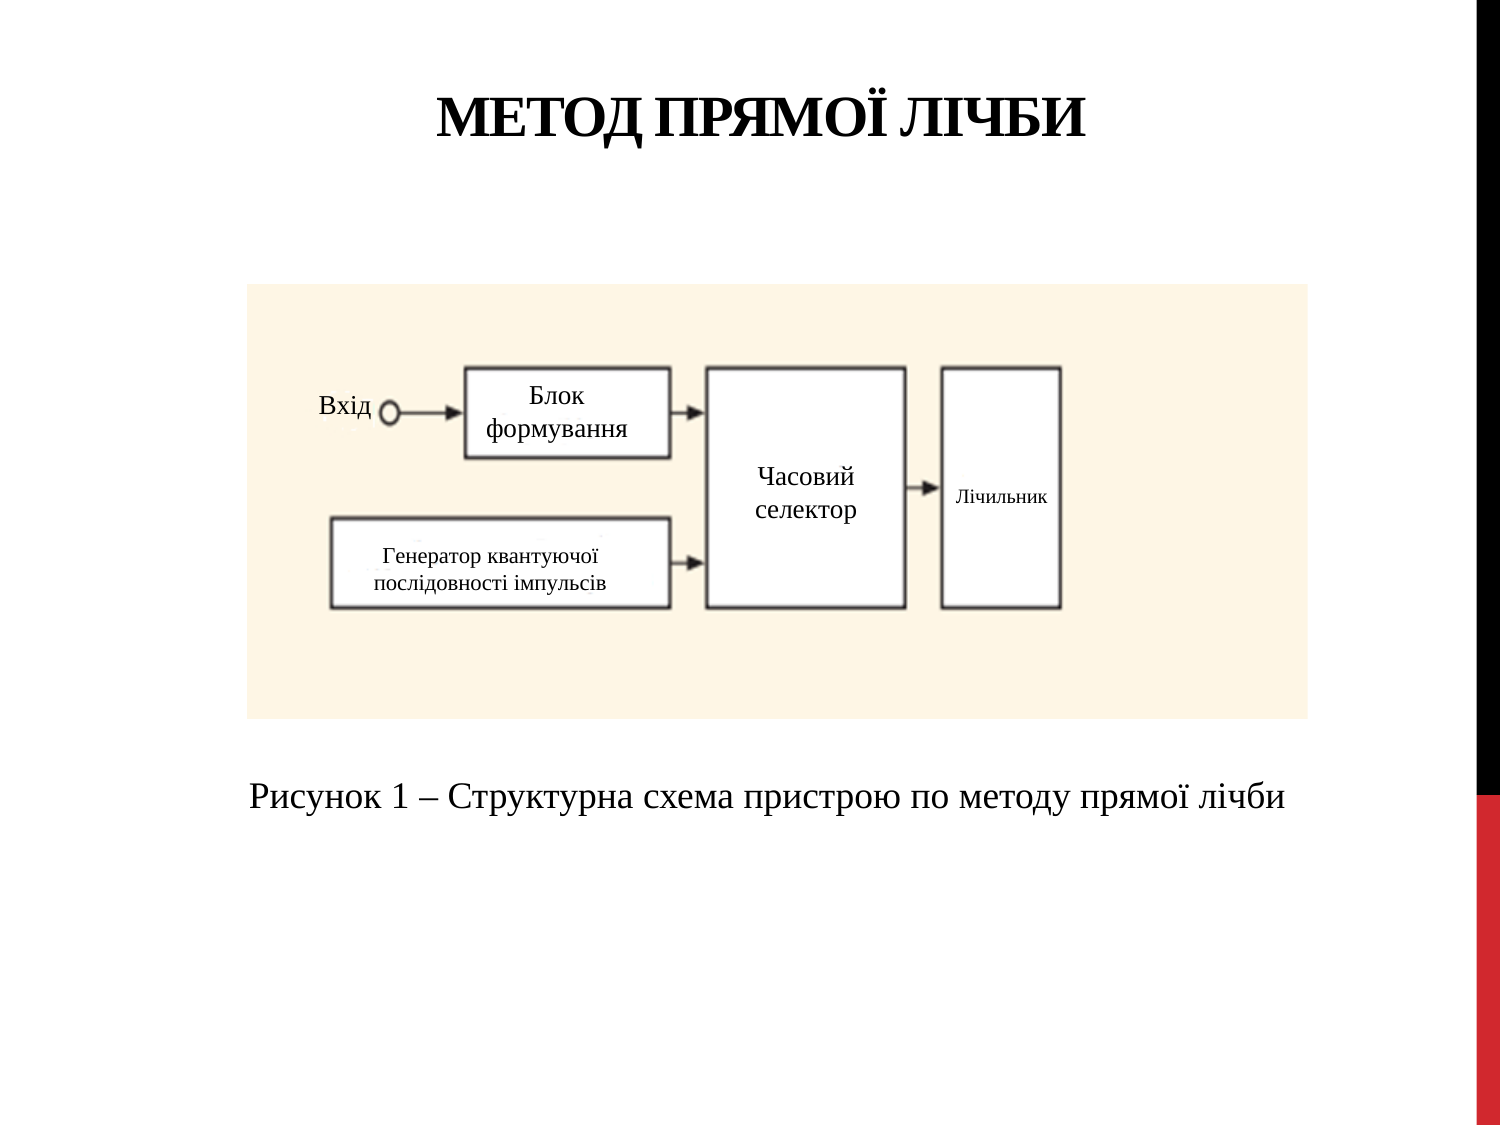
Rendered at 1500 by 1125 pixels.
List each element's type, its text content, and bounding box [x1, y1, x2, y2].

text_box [241, 278, 1314, 741]
title Метод прямої лічби [123, 54, 1399, 173]
text_box Рисунок 1 – Структурна схема пристрою по методу прямої лічби [194, 763, 1341, 823]
